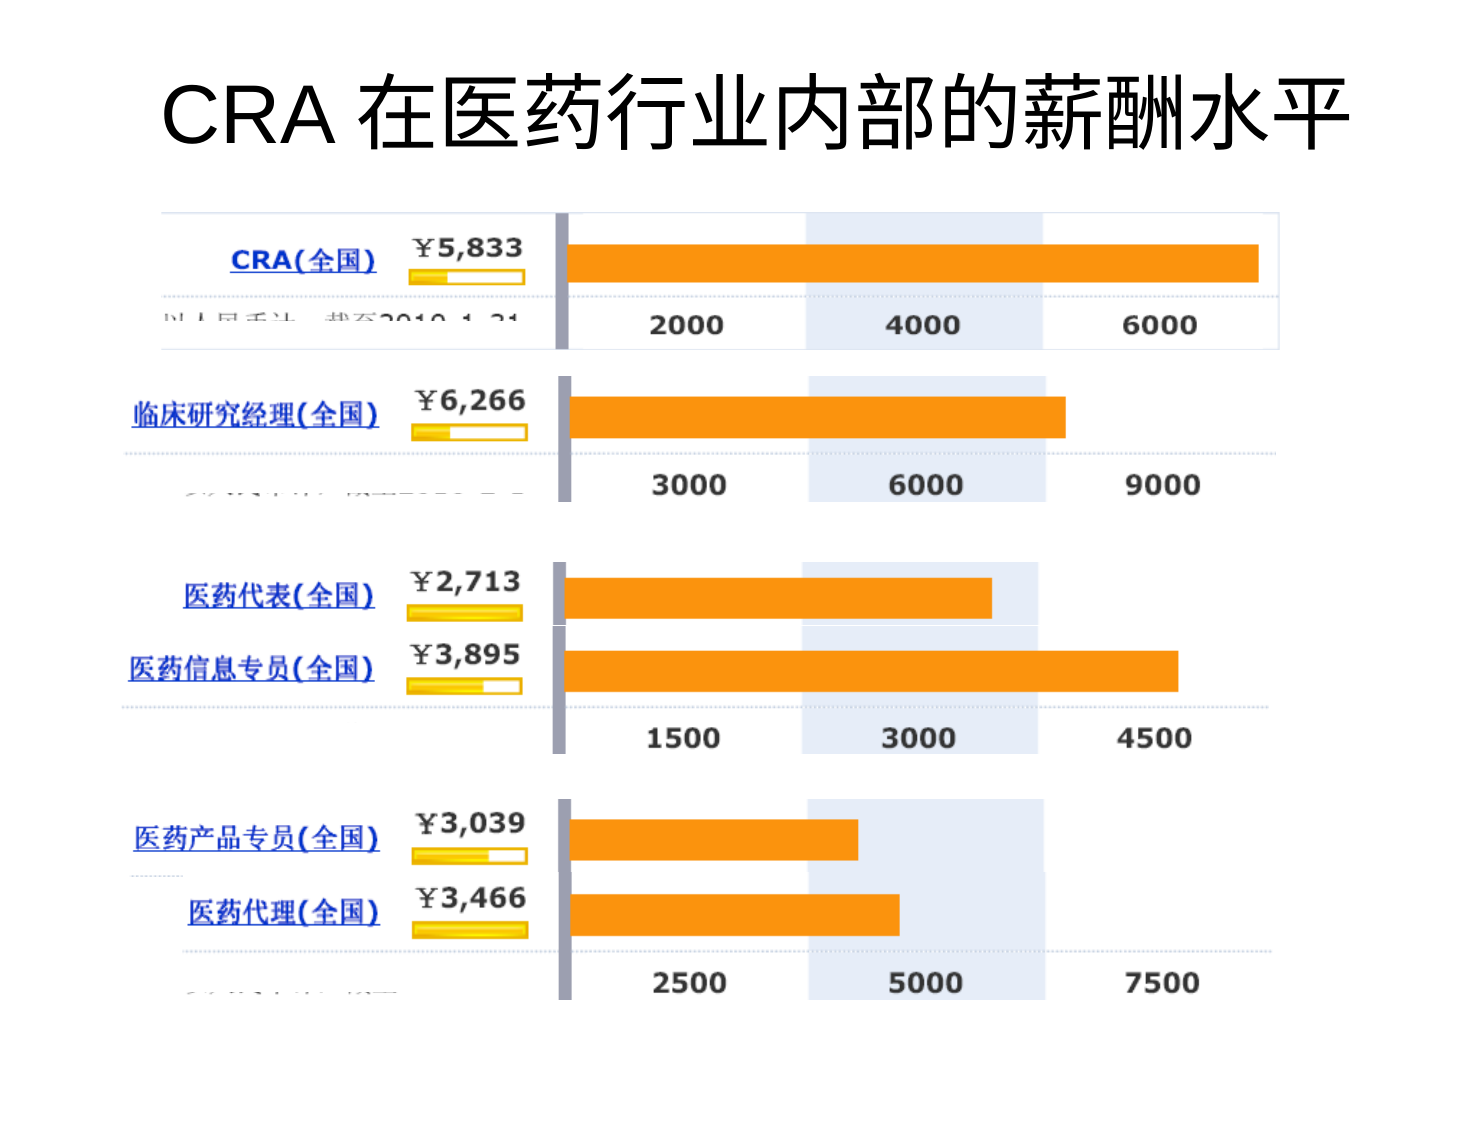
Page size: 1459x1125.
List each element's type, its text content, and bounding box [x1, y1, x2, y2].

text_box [121, 212, 1280, 1001]
title CRA在医药行业内部的薪酬水平 [72, 44, 1443, 176]
